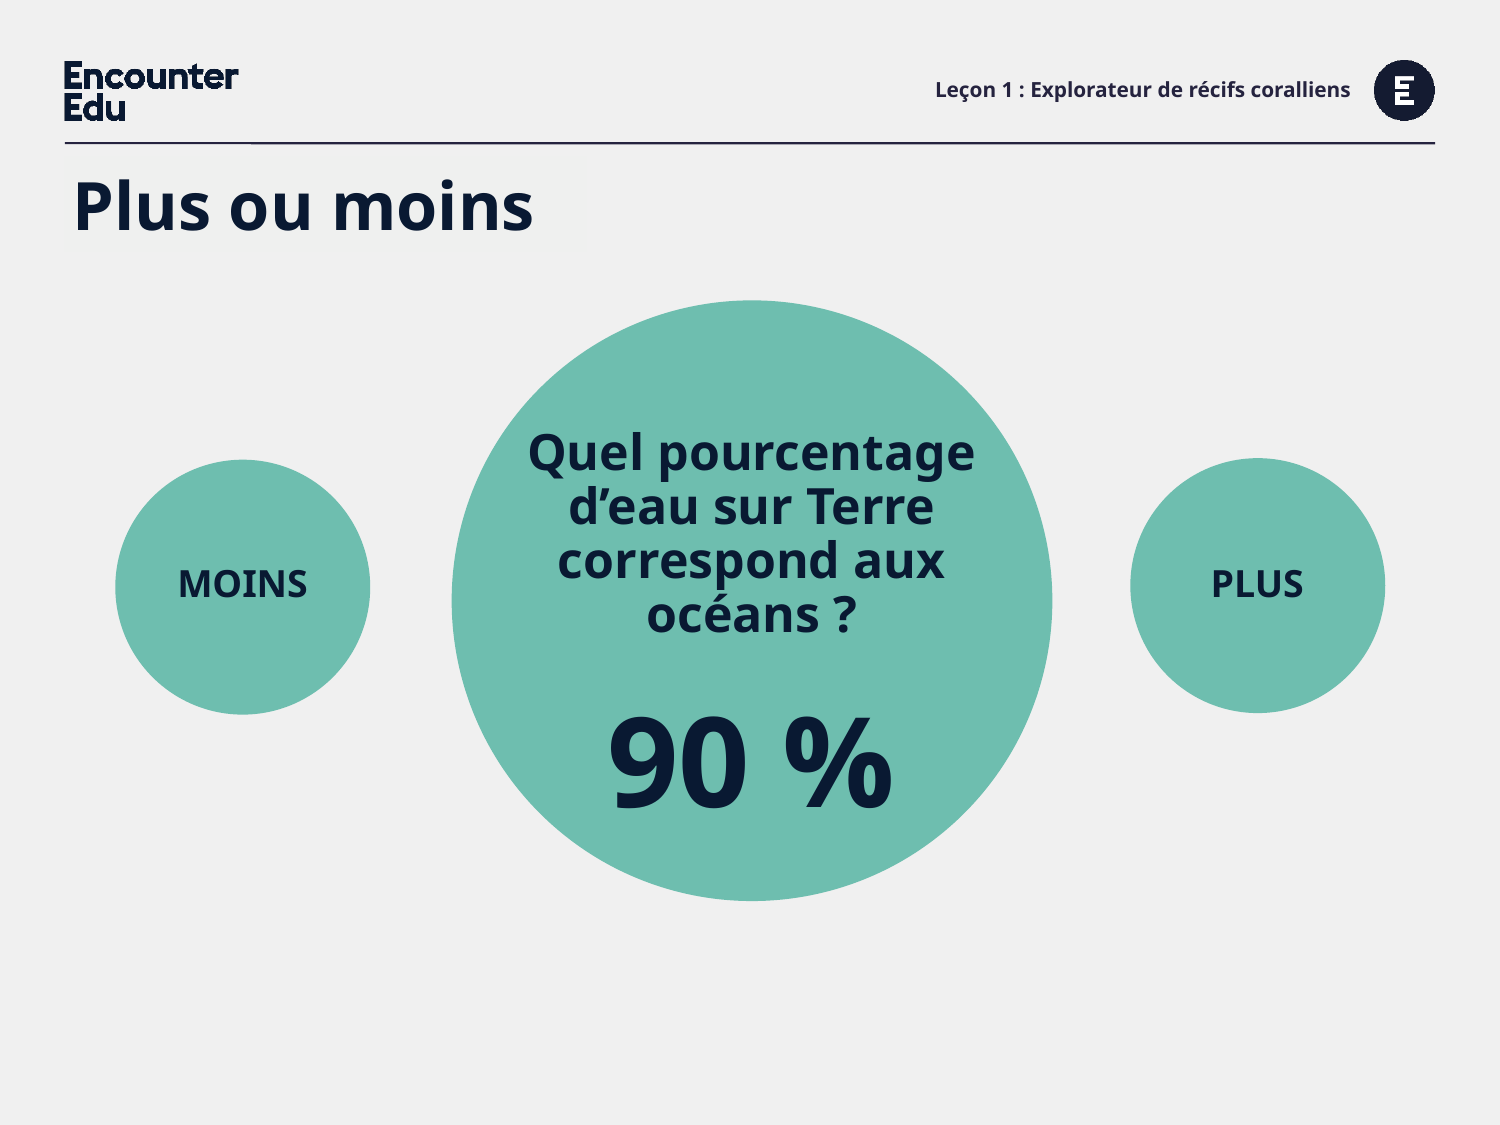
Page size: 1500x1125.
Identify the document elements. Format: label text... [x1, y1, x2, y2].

text_box PLUS [1079, 516, 1435, 655]
list 90 % [482, 691, 1021, 874]
picture [60, 59, 243, 122]
title Leçon 1 : Explorateur de récifs coralliens [749, 67, 1359, 114]
list MOINS [64, 515, 421, 656]
list Quel pourcentage d’eau sur Terre correspond aux océans ? [482, 419, 1021, 602]
text_box Plus ou moins [64, 156, 587, 252]
picture [1372, 58, 1436, 122]
